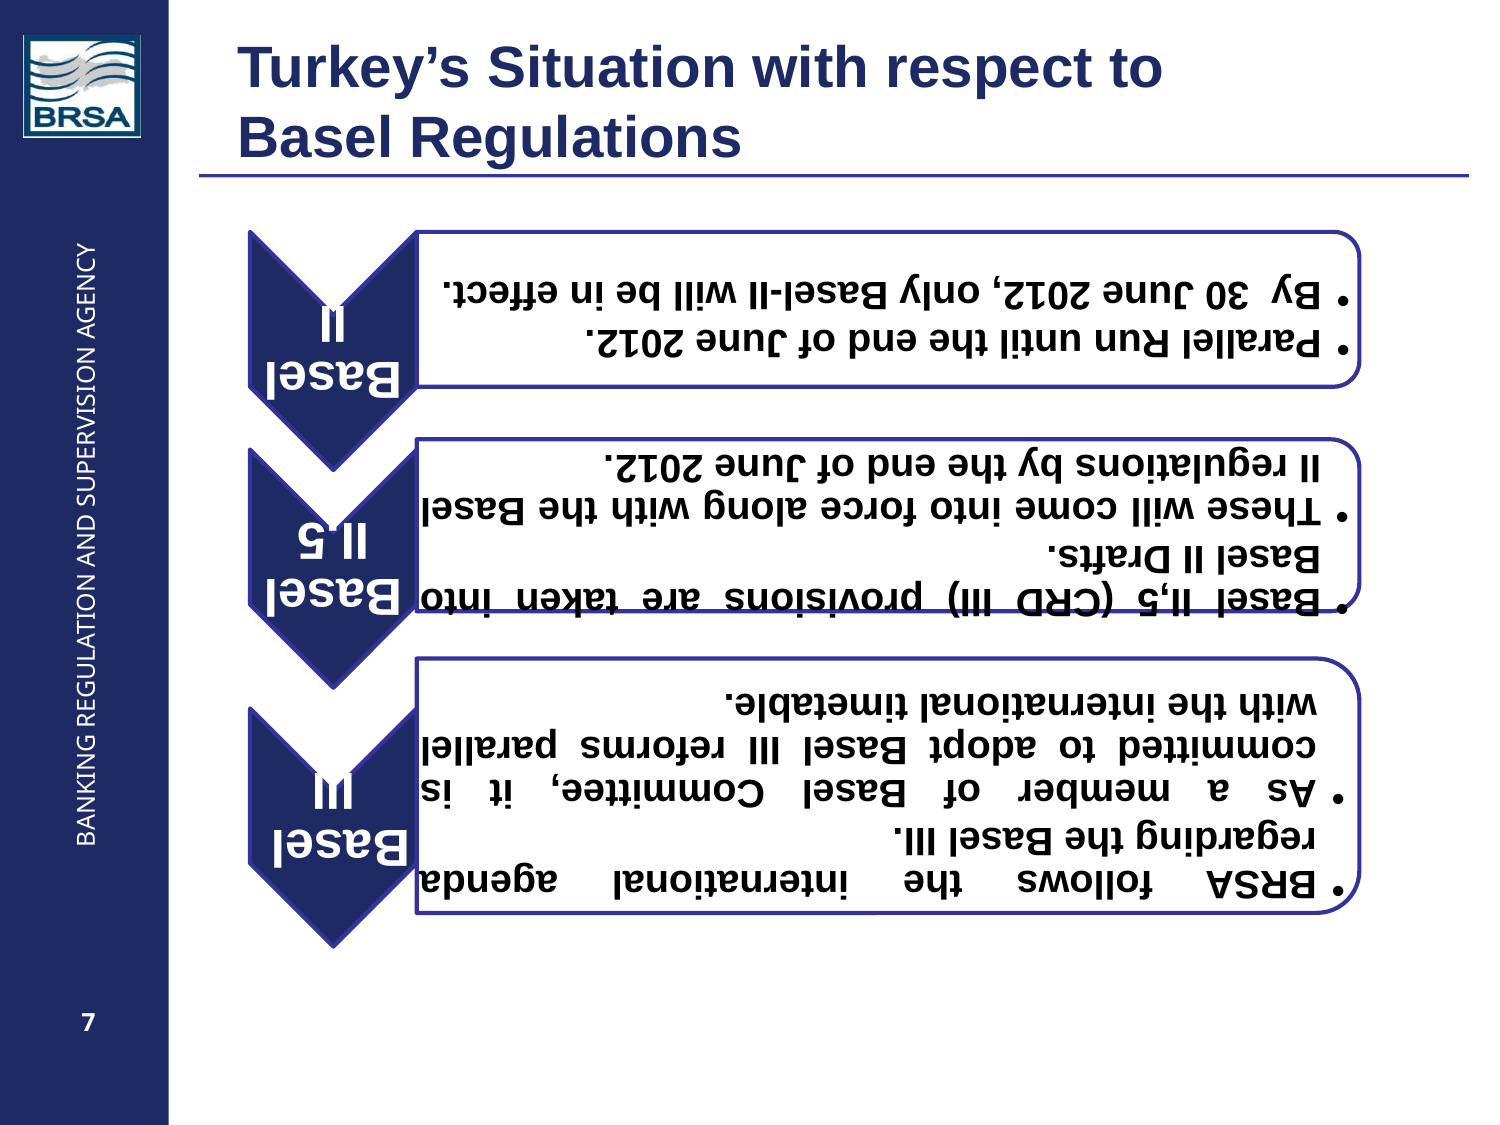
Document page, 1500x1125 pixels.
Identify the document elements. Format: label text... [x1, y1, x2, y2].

title Turkey’s Situation with respect to Basel Regulations [222, 34, 1418, 163]
picture [23, 35, 141, 138]
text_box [249, 228, 1360, 950]
